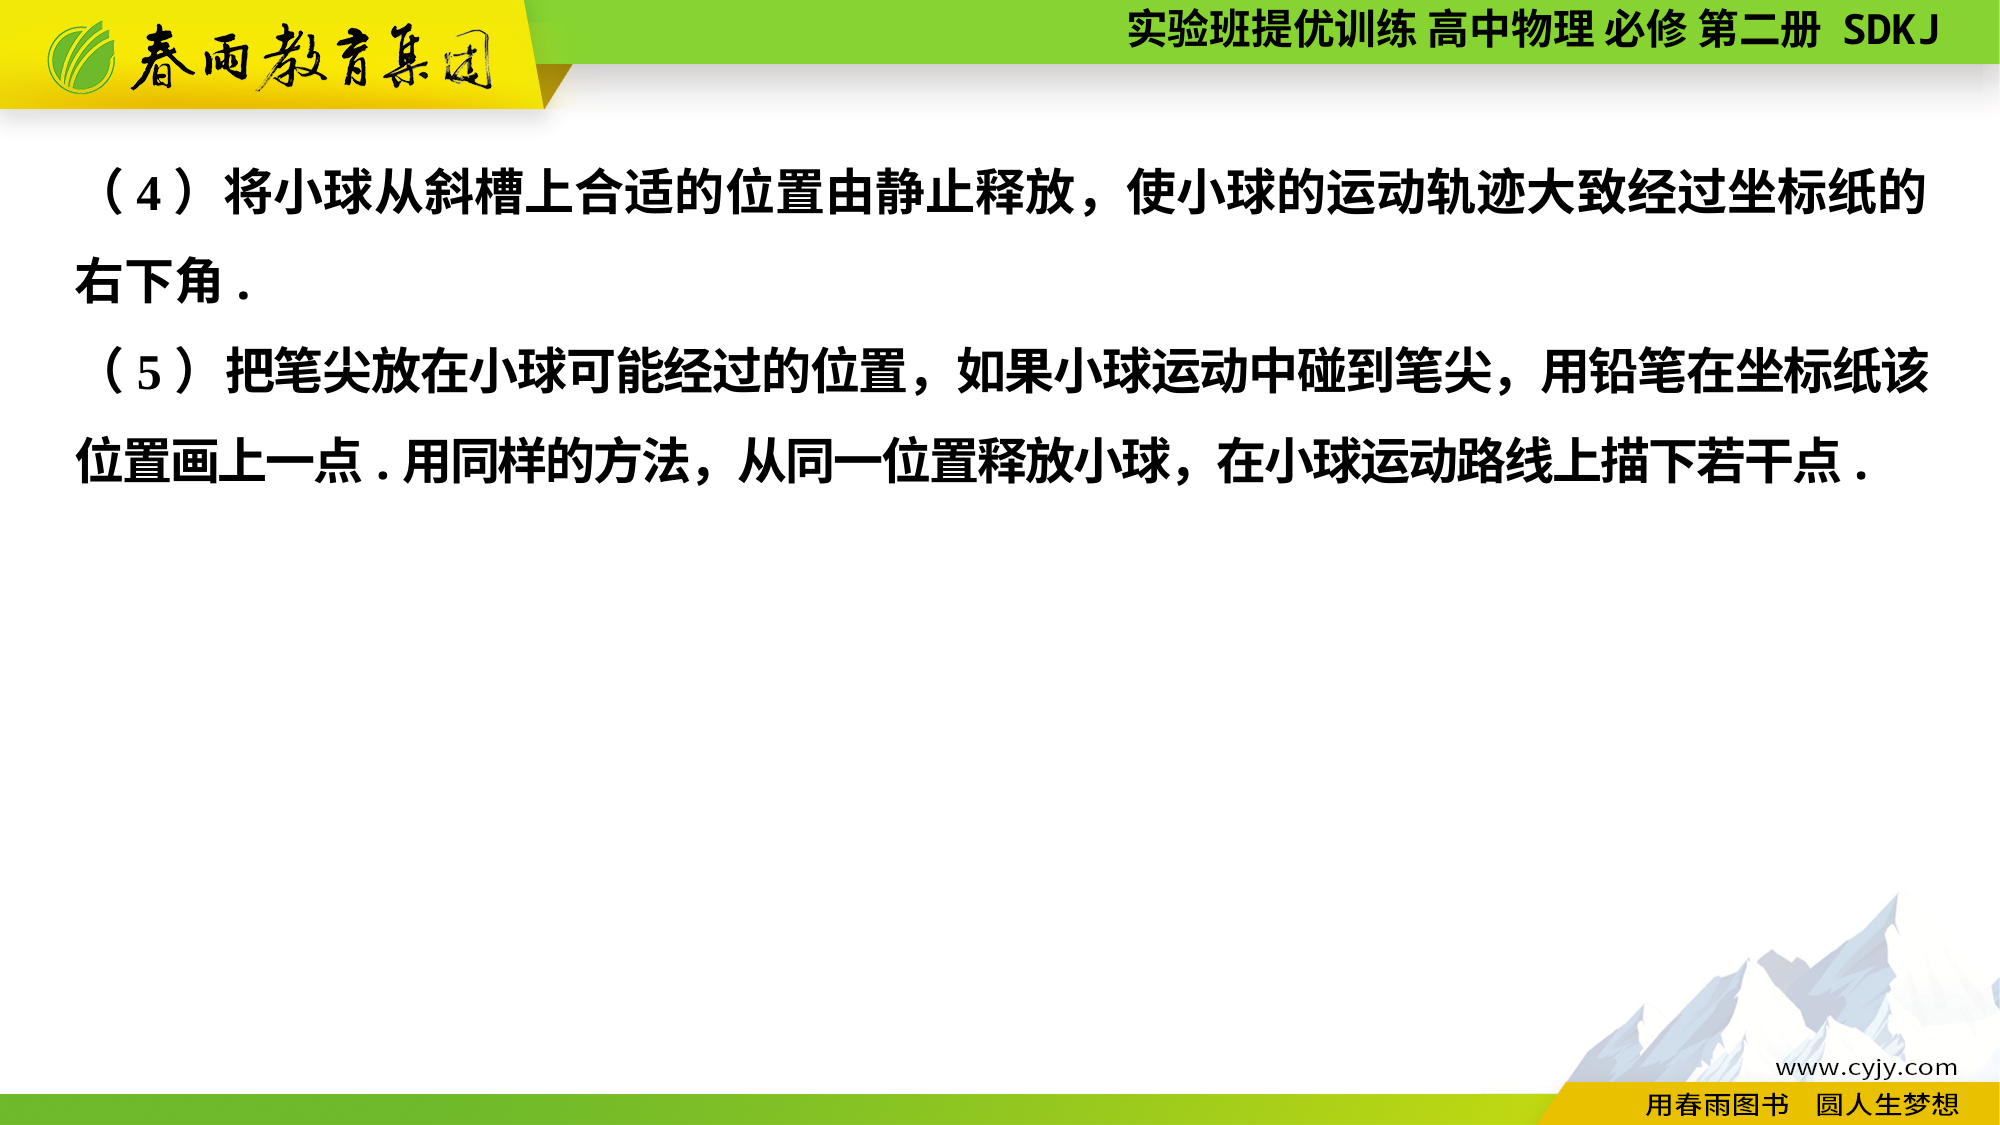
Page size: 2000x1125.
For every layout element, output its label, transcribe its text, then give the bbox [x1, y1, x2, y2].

picture [0, 0, 2000, 1125]
list （4）将小球从斜槽上合适的位置由静止释放，使小球的运动轨迹大致经过坐标纸的右下角. （5）把笔尖放在小球可能经过的位置，如果小球运动中碰到笔尖，用铅笔在坐标纸该位置画上一点.用同样的方法，从同一位置释放小球，在小球运动路线上描下若干点. [59, 122, 1944, 502]
